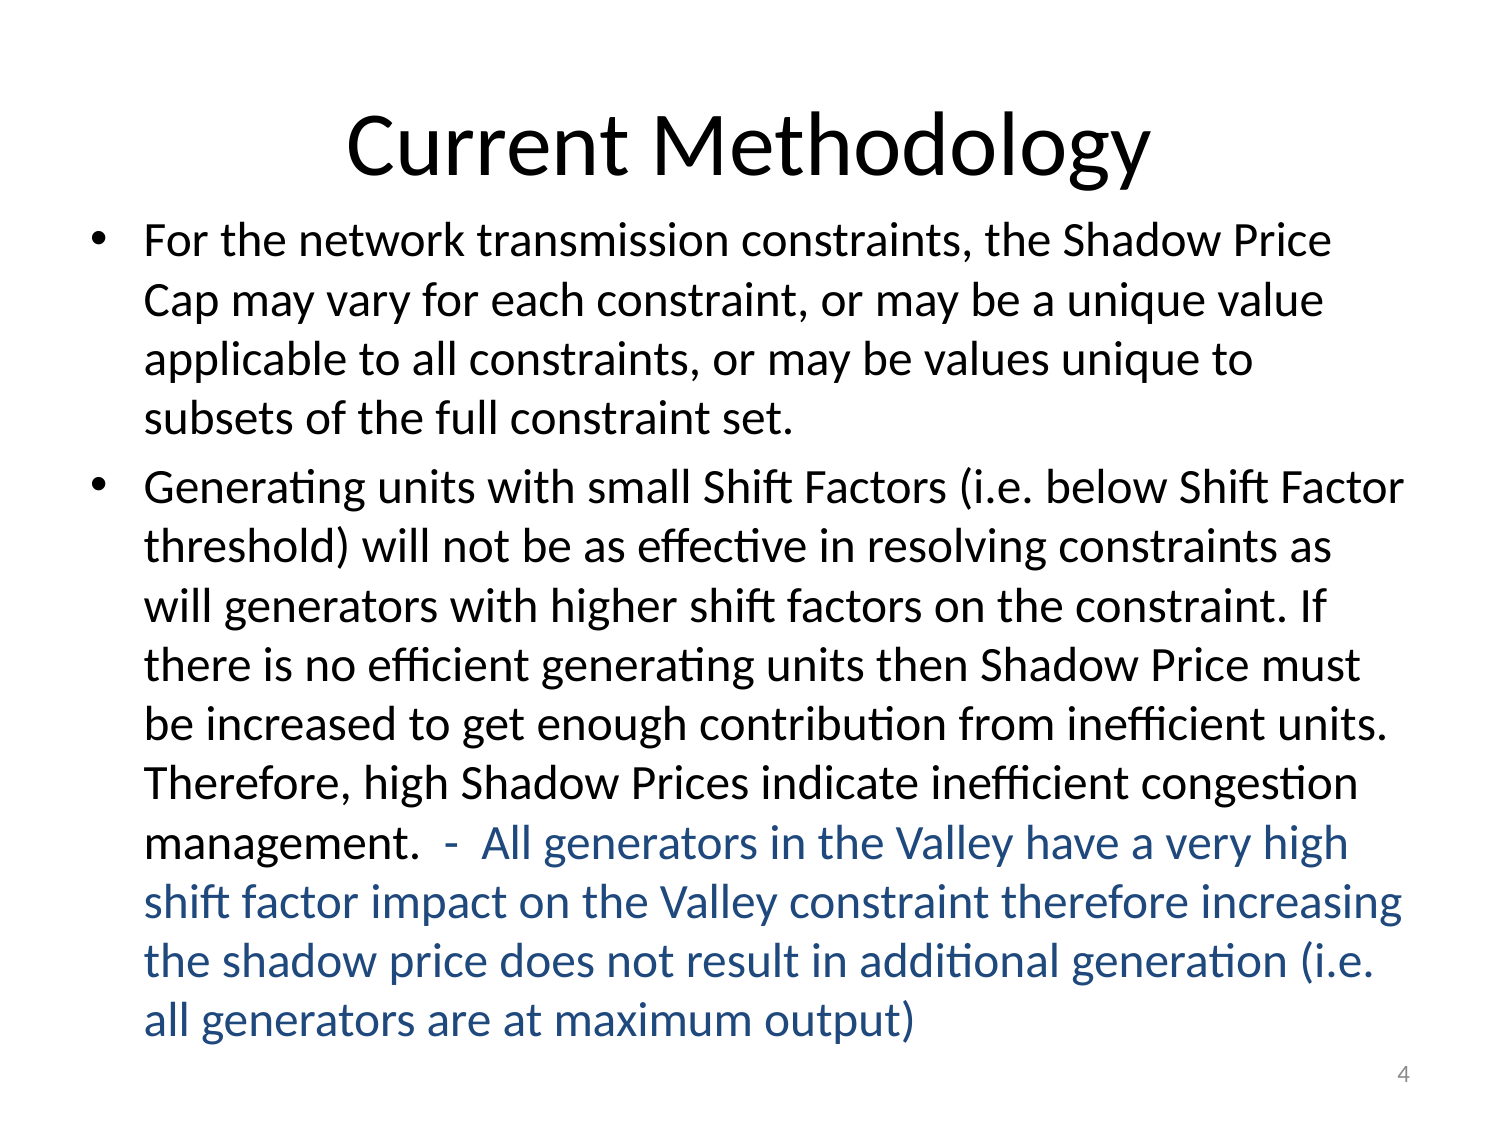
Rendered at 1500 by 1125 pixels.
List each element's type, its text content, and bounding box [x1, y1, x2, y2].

list For the network transmission constraints, the Shadow Price Cap may vary for each constraint, or may be a unique value applicable to all constraints, or may be values unique to subsets of the full constraint set. Generating units with small Shift Factors (i.e. below Shift Factor threshold) will not be as effective in resolving constraints as will generators with higher shift factors on the constraint. If there is no efficient generating units then Shadow Price must be increased to get enough contribution from inefficient units. Therefore, high Shadow Prices indicate inefficient congestion management. - All generators in the Valley have a very high shift factor impact on the Valley constraint therefore increasing the shadow price does not result in additional generation (i.e. all generators are at maximum output) [75, 200, 1425, 1075]
slide_number 4 [1074, 1042, 1425, 1103]
title Current Methodology [75, 45, 1425, 200]
